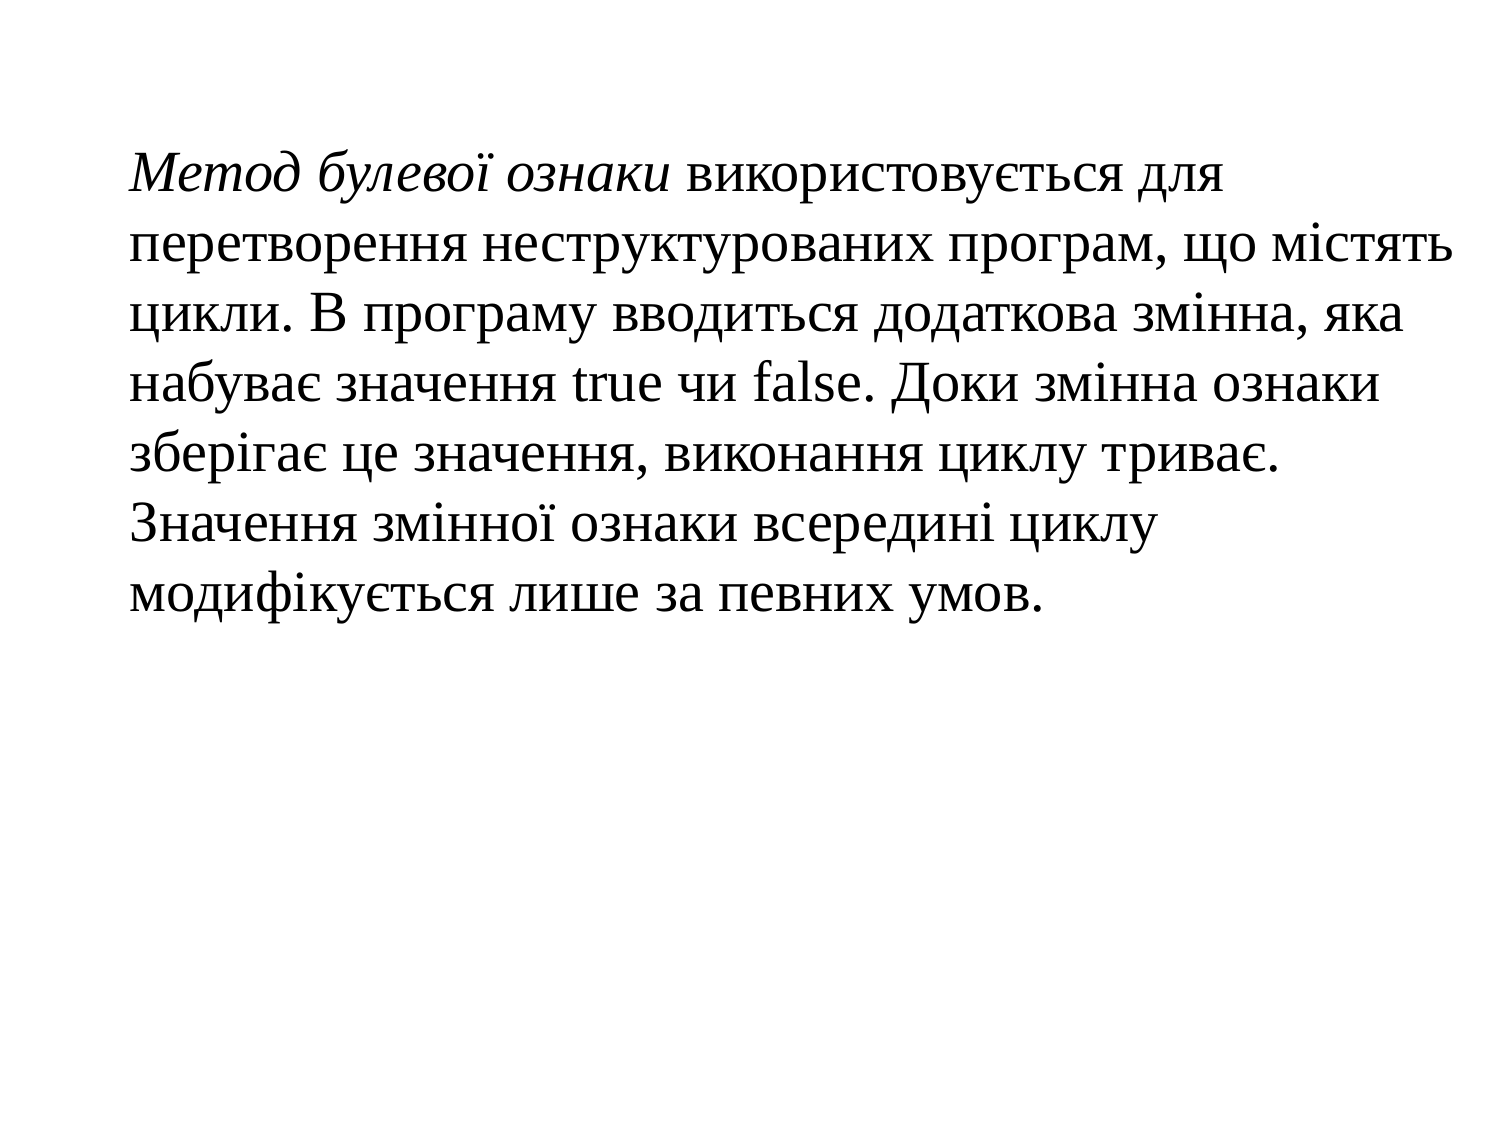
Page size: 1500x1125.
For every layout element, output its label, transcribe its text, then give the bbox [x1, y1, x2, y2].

list Метод булевої ознаки використовується для перетворення неструктурованих програм, що містять цикли. В програму вводиться додаткова змінна, яка набуває значення true чи false. Доки змінна ознаки зберігає це значення, виконання циклу триває. Значення змінної ознаки всередині циклу модифікується лише за певних умов. [0, 125, 1500, 1125]
